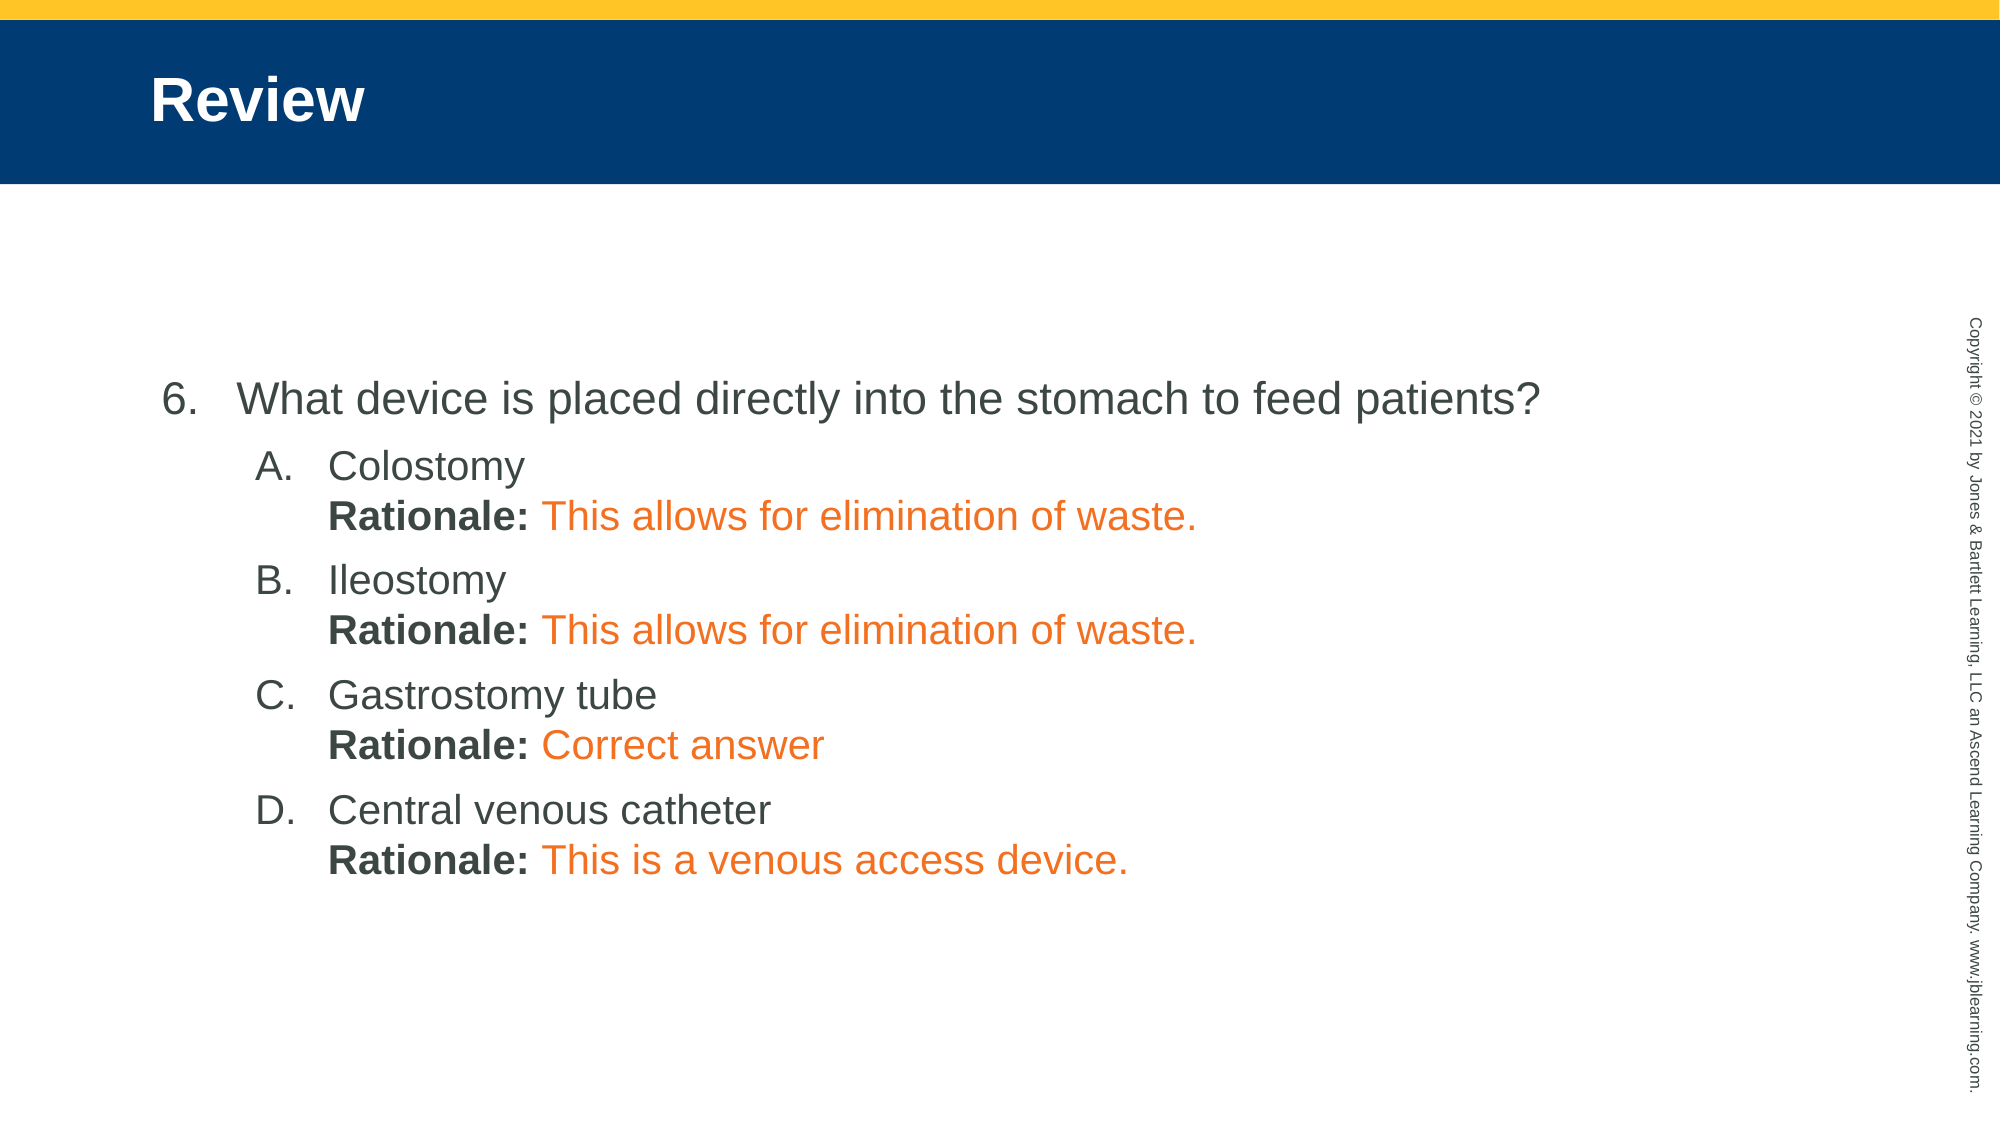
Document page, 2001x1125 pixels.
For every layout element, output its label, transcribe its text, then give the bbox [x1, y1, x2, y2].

title Review [0, 19, 2000, 185]
list What device is placed directly into the stomach to feed patients? Colostomy Rationale: This allows for elimination of waste. Ileostomy Rationale: This allows for elimination of waste. Gastrostomy tube Rationale: Correct answer Central venous catheter Rationale: This is a venous access device. [146, 361, 1859, 1016]
